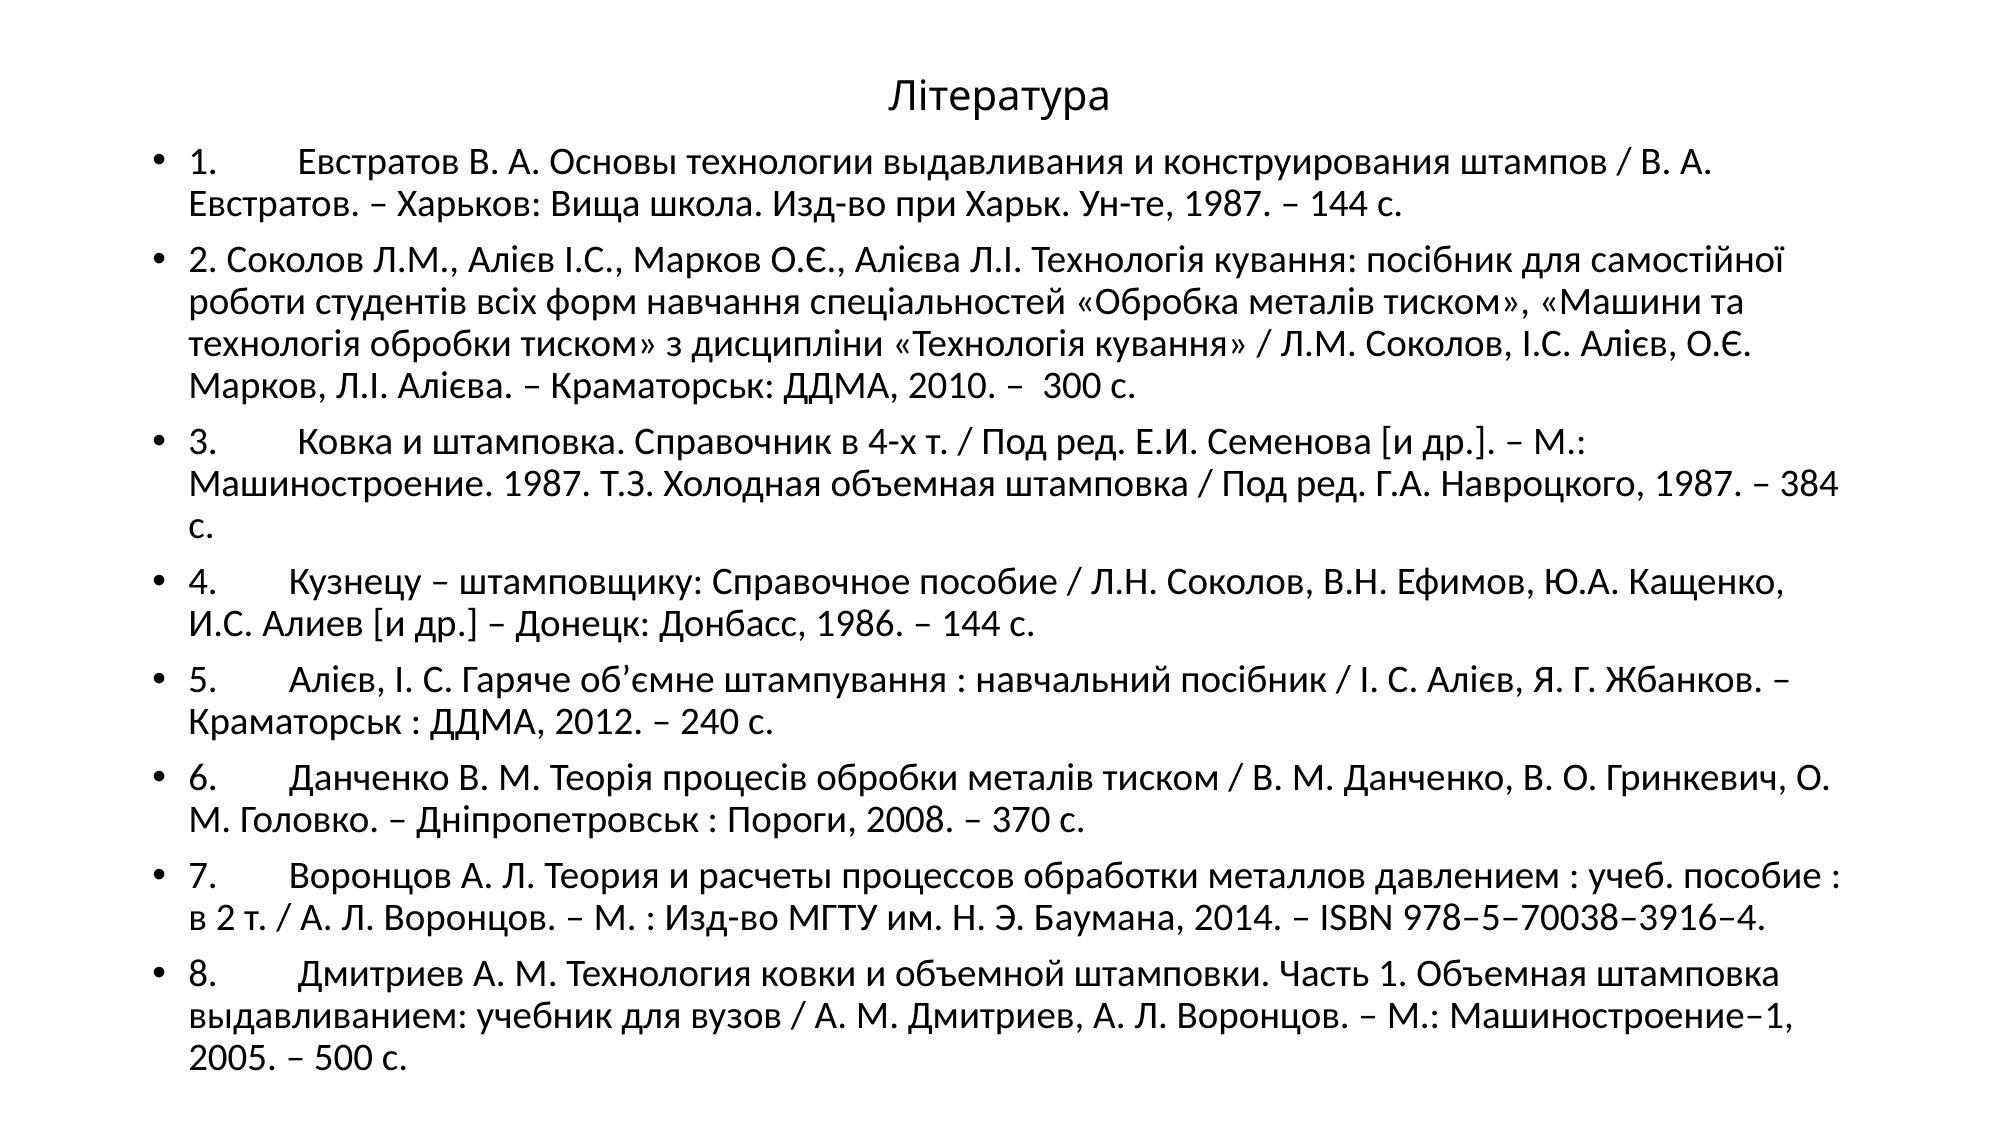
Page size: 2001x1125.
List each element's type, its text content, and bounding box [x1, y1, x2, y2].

title Література [137, 59, 1863, 133]
list 1. Евстратов В. А. Основы технологии выдавливания и конструирования штампов / В. А. Евстратов. – Харьков: Вища школа. Изд-во при Харьк. Ун-те, 1987. – 144 с. 2. Соколов Л.М., Алієв І.С., Марков О.Є., Алієва Л.І. Технологія кування: посібник для самостійної роботи студентів всіх форм навчання спеціальностей «Обробка металів тиском», «Машини та технологія обробки тиском» з дисципліни «Технологія кування» / Л.М. Соколов, І.С. Алієв, О.Є. Марков, Л.І. Алієва. – Краматорськ: ДДМА, 2010. – 300 с. 3. Ковка и штамповка. Справочник в 4-х т. / Под ред. Е.И. Семенова [и др.]. – М.: Машиностроение. 1987. Т.З. Холодная объемная штамповка / Под ред. Г.А. Навроцкого, 1987. – 384 с. 4. Кузнецу – штамповщику: Справочное пособие / Л.Н. Соколов, В.Н. Ефимов, Ю.А. Кащенко, И.С. Алиев [и др.] – Донецк: Донбасс, 1986. – 144 с. 5. Алієв, І. С. Гаряче об’ємне штампування : навчальний посібник / І. С. Алієв, Я. Г. Жбанков. – Краматорськ : ДДМА, 2012. – 240 с. 6. Данченко В. М. Теорія процесів обробки металів тиском / В. М. Данченко, В. О. Гринкевич, О. М. Головко. – Дніпропетровськ : Пороги, 2008. – 370 с. 7. Воронцов А. Л. Теория и расчеты процессов обработки металлов давлением : учеб. пособие : в 2 т. / А. Л. Воронцов. – М. : Изд-во МГТУ им. Н. Э. Баумана, 2014. – ISBN 978–5–70038–3916–4. 8. Дмитриев А. М. Технология ковки и объемной штамповки. Часть 1. Объемная штамповка выдавливанием: учебник для вузов / А. М. Дмитриев, А. Л. Воронцов. – М.: Машиностроение–1, 2005. – 500 с. [137, 133, 1863, 1103]
